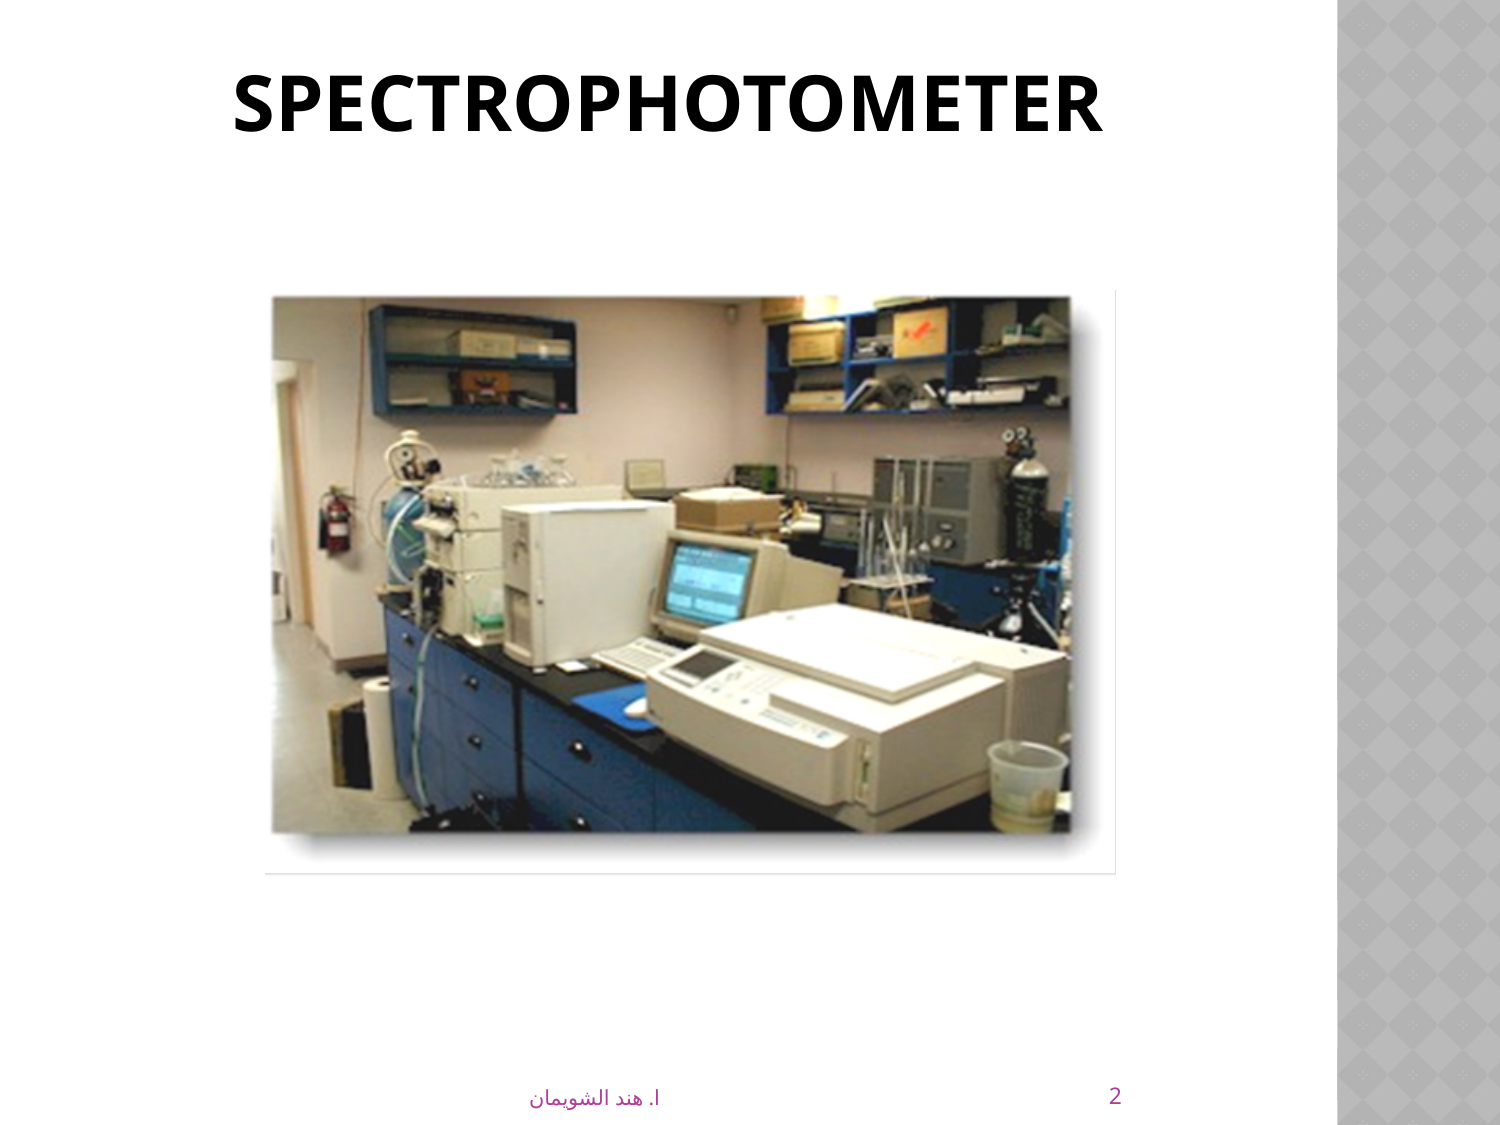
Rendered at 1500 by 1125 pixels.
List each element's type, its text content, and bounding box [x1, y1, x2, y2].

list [265, 290, 1120, 878]
slide_number 2 [1025, 1075, 1122, 1113]
footer ا. هند الشويمان [75, 1075, 675, 1114]
title spectrophotometer [75, 52, 1263, 240]
